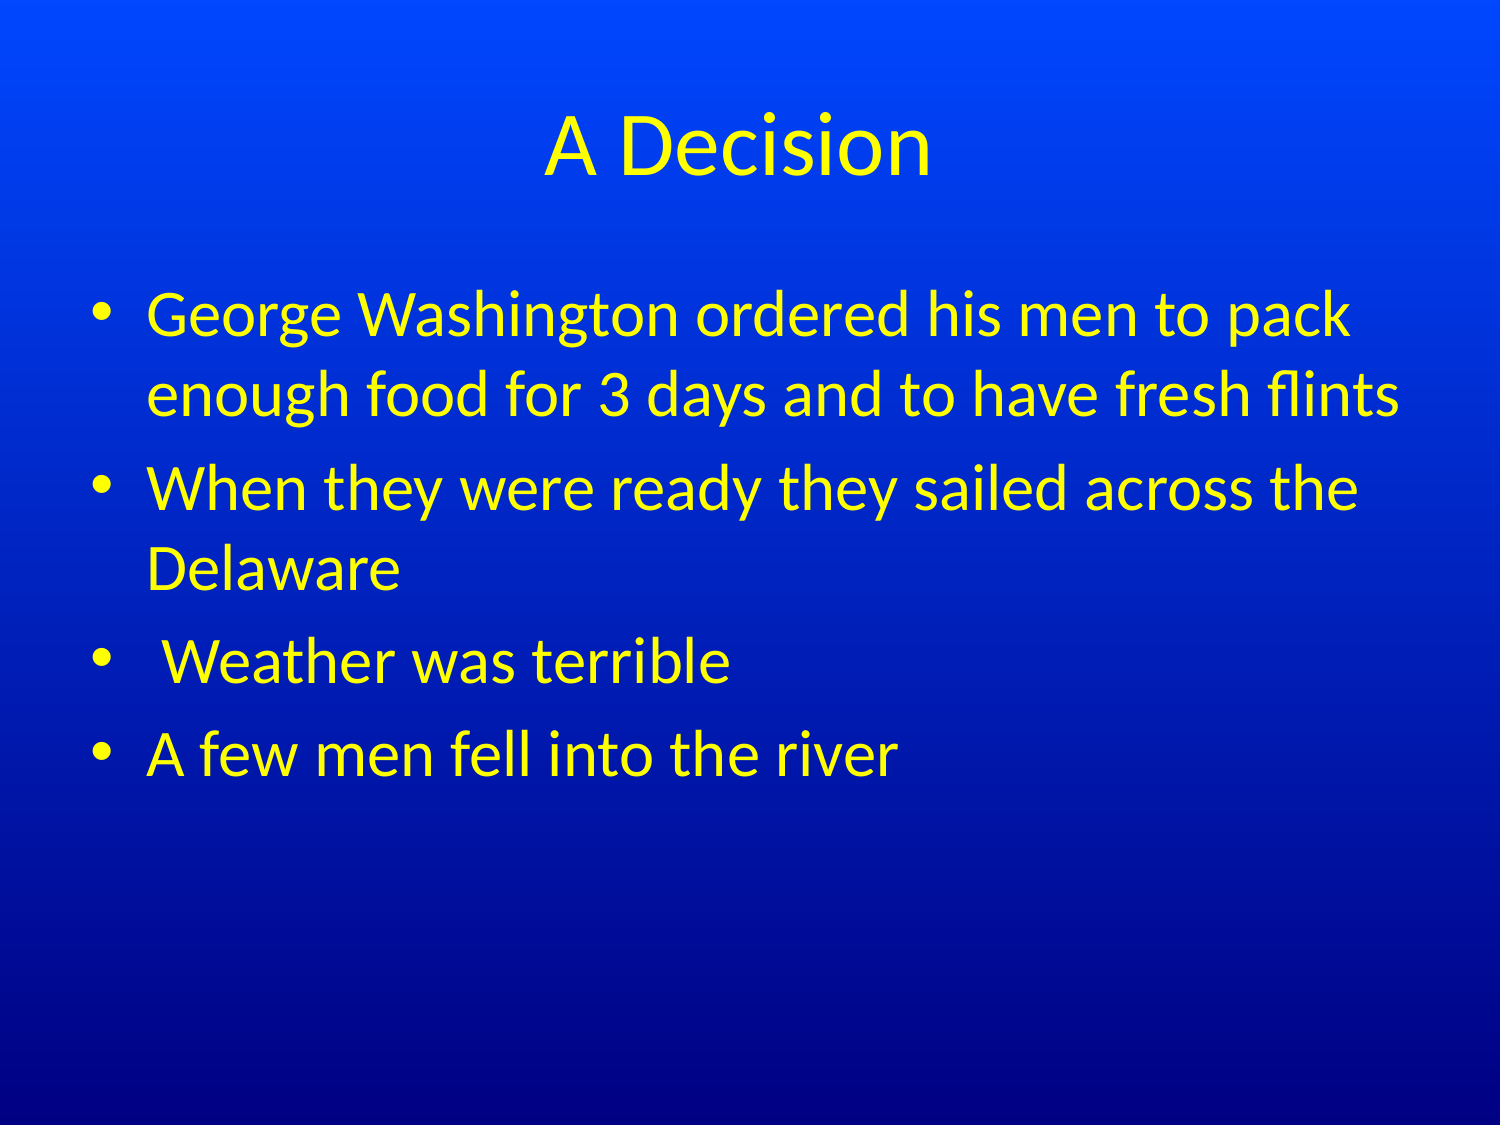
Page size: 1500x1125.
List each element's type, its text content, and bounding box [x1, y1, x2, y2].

title A Decision [74, 44, 1426, 233]
list George Washington ordered his men to pack enough food for 3 days and to have fresh flints When they were ready they sailed across the Delaware Weather was terrible A few men fell into the river [74, 262, 1426, 1006]
